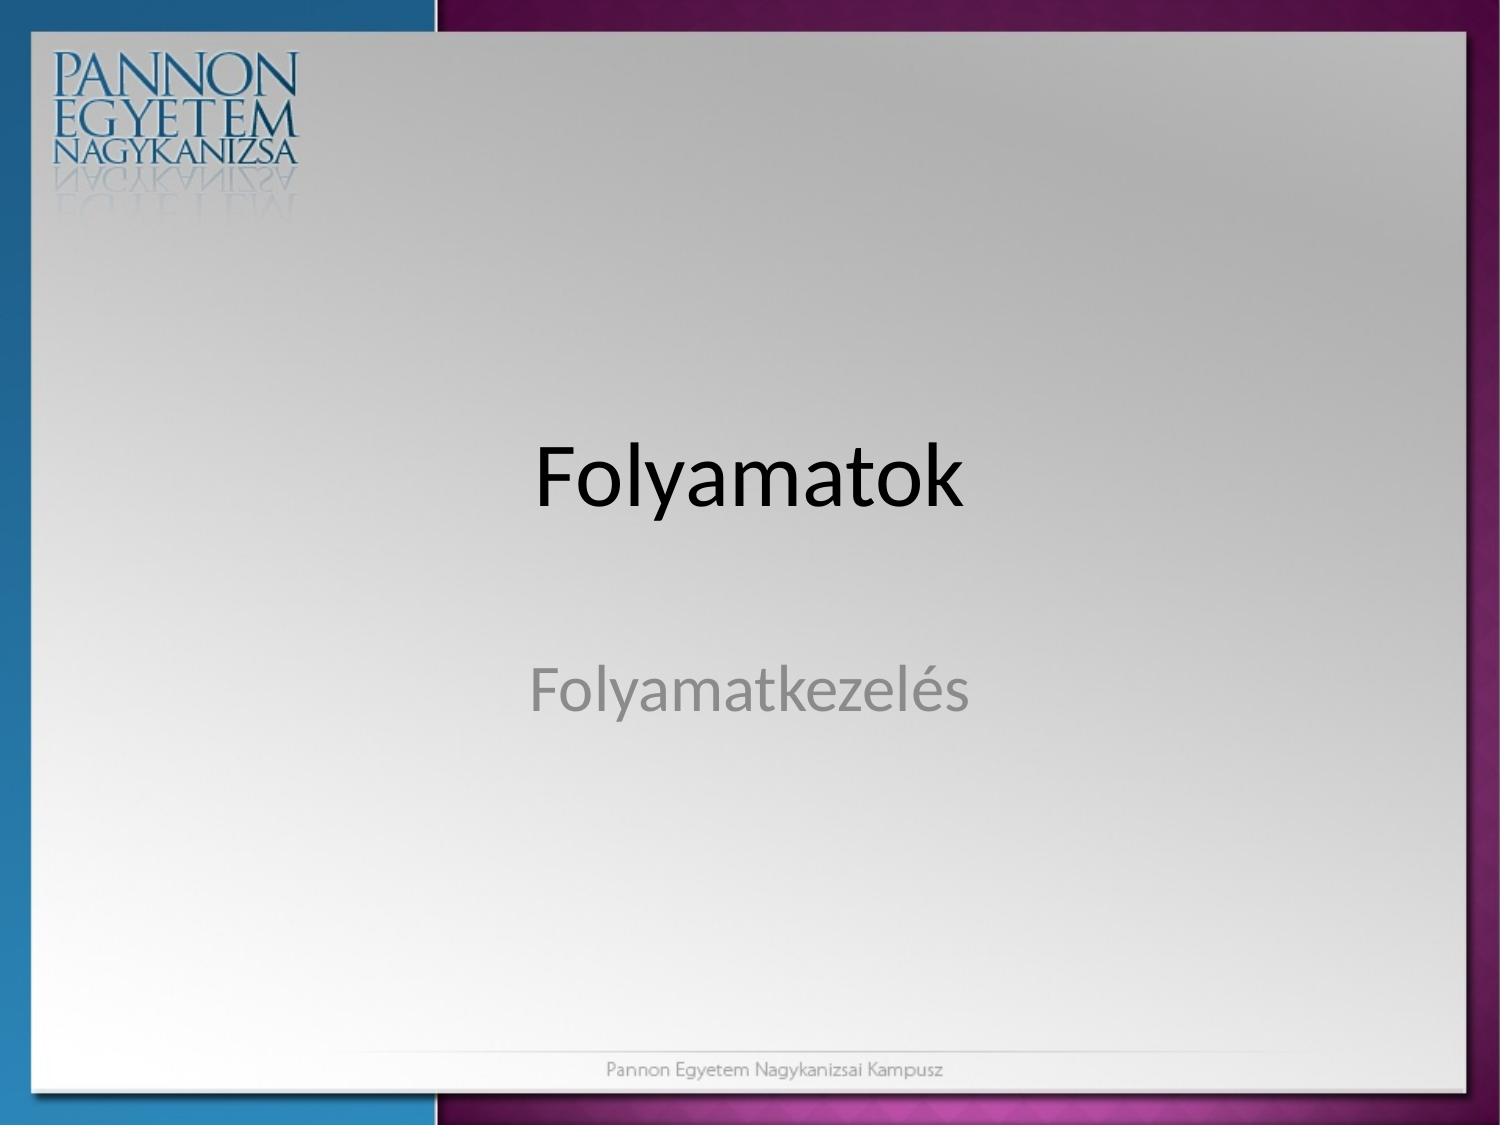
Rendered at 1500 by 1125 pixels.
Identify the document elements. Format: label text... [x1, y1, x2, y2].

picture [0, 0, 1500, 1125]
subtitle Folyamatkezelés [225, 637, 1275, 925]
title Folyamatok [112, 349, 1388, 591]
